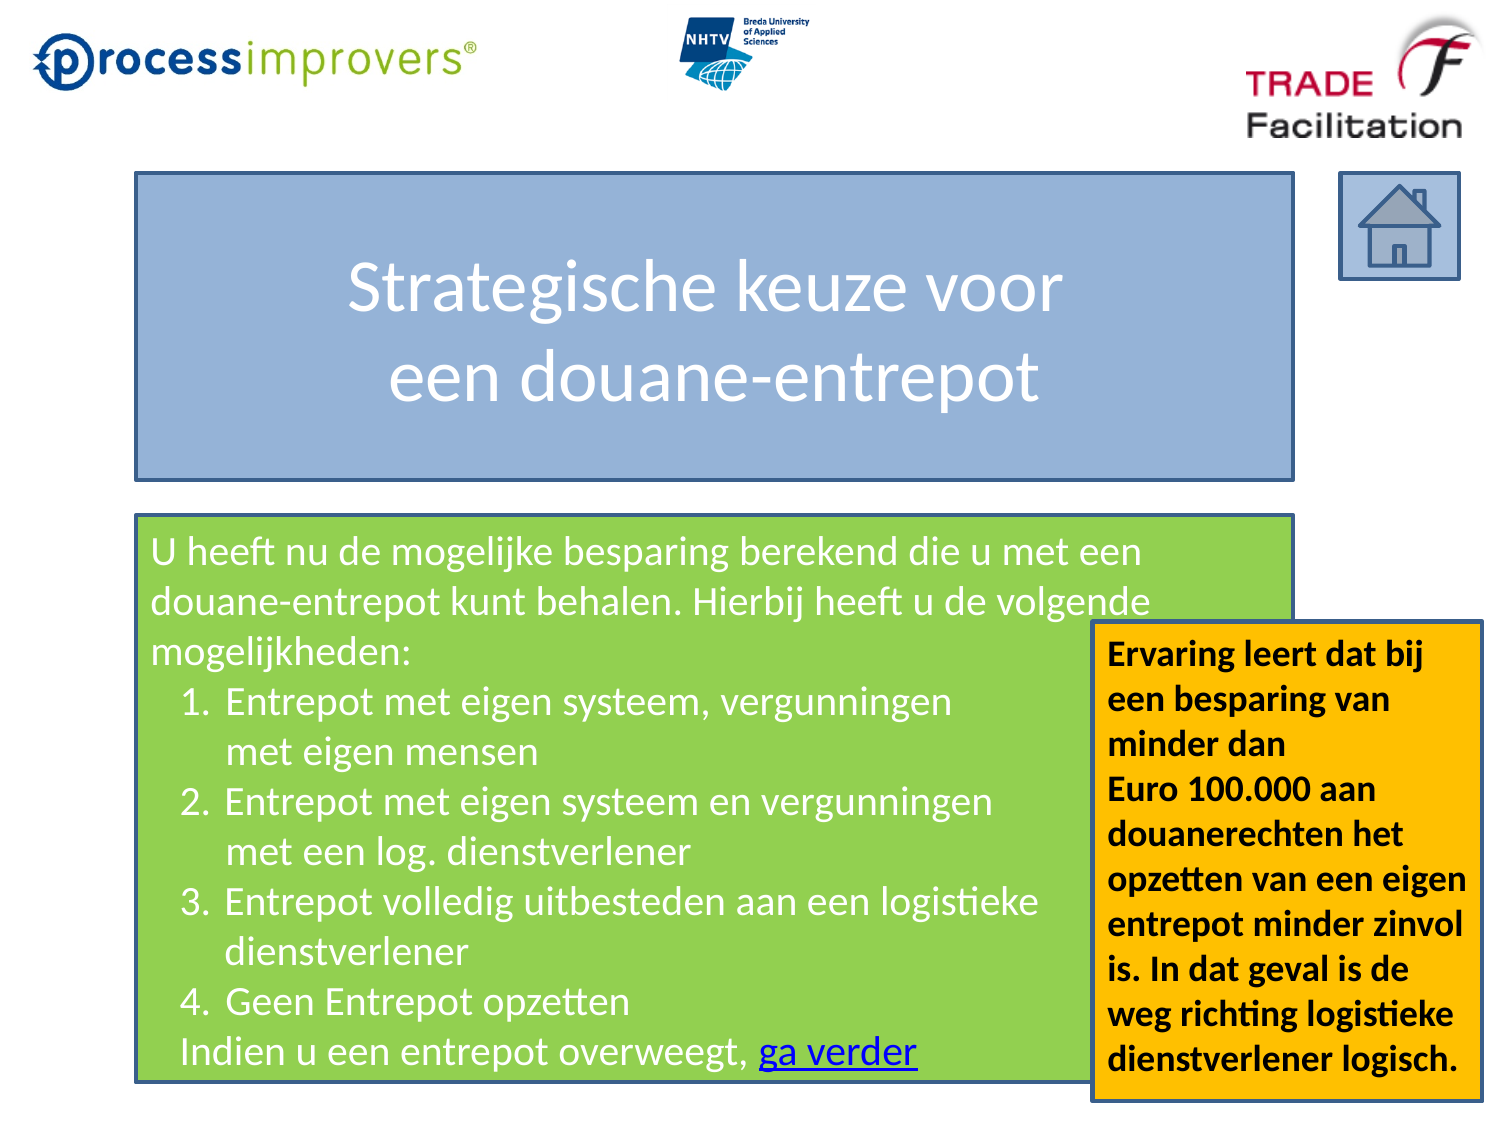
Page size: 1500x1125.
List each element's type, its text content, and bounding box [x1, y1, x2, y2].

text_box [1338, 171, 1461, 281]
picture [1246, 10, 1487, 138]
picture [29, 30, 479, 93]
text_box U heeft nu de mogelijke besparing berekend die u met een douane-entrepot kunt behalen. Hierbij heeft u de volgende mogelijkheden: Entrepot met eigen systeem, vergunningen met eigen mensen Entrepot met eigen systeem en vergunningen met een log. dienstverlener Entrepot volledig uitbesteden aan een logistieke dienstverlener Geen Entrepot opzetten Indien u een entrepot overweegt, ga verder [134, 513, 1295, 1084]
slide_number 39 [1074, 1042, 1425, 1103]
picture [667, 4, 816, 103]
text_box Strategische keuze voor een douane-entrepot [134, 171, 1295, 482]
text_box Ervaring leert dat bij een besparing van minder dan Euro 100.000 aan douanerechten het opzetten van een eigen entrepot minder zinvol is. In dat geval is de weg richting logistieke dienstverlener logisch. [1090, 619, 1484, 1103]
